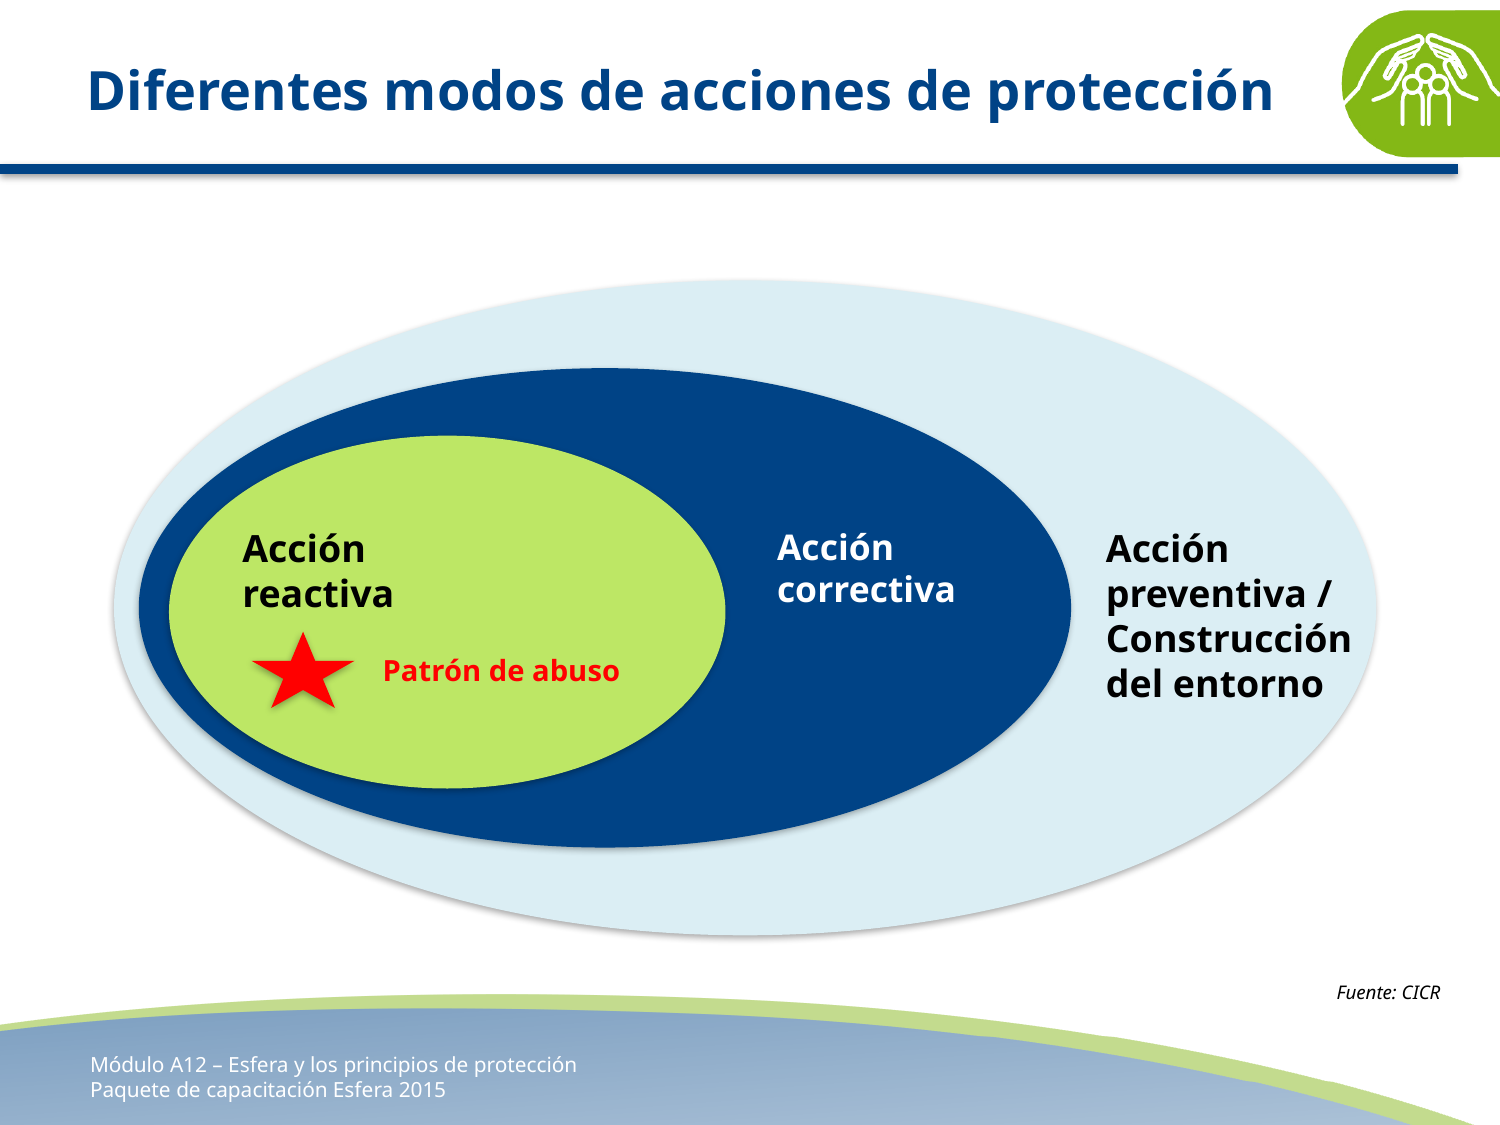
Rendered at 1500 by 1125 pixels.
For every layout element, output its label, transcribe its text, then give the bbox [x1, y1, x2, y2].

text_box Acción correctiva [762, 517, 978, 632]
picture [0, 992, 1500, 1125]
text_box Fuente: CICR [1067, 973, 1456, 1011]
text_box [250, 630, 356, 709]
text_box Patrón de abuso [367, 644, 650, 703]
text_box [168, 434, 727, 790]
title Diferentes modos de acciones de protección [75, 0, 1335, 178]
text_box Acción preventiva / Construcción del entorno [1091, 517, 1415, 721]
text_box [138, 367, 1072, 849]
list Acción reactiva [227, 517, 509, 634]
picture [1335, 9, 1500, 158]
text_box [113, 279, 1353, 937]
footer Módulo A12 – Esfera y los principios de protección Paquete de capacitación Esfera 2015 [75, 1046, 1072, 1107]
